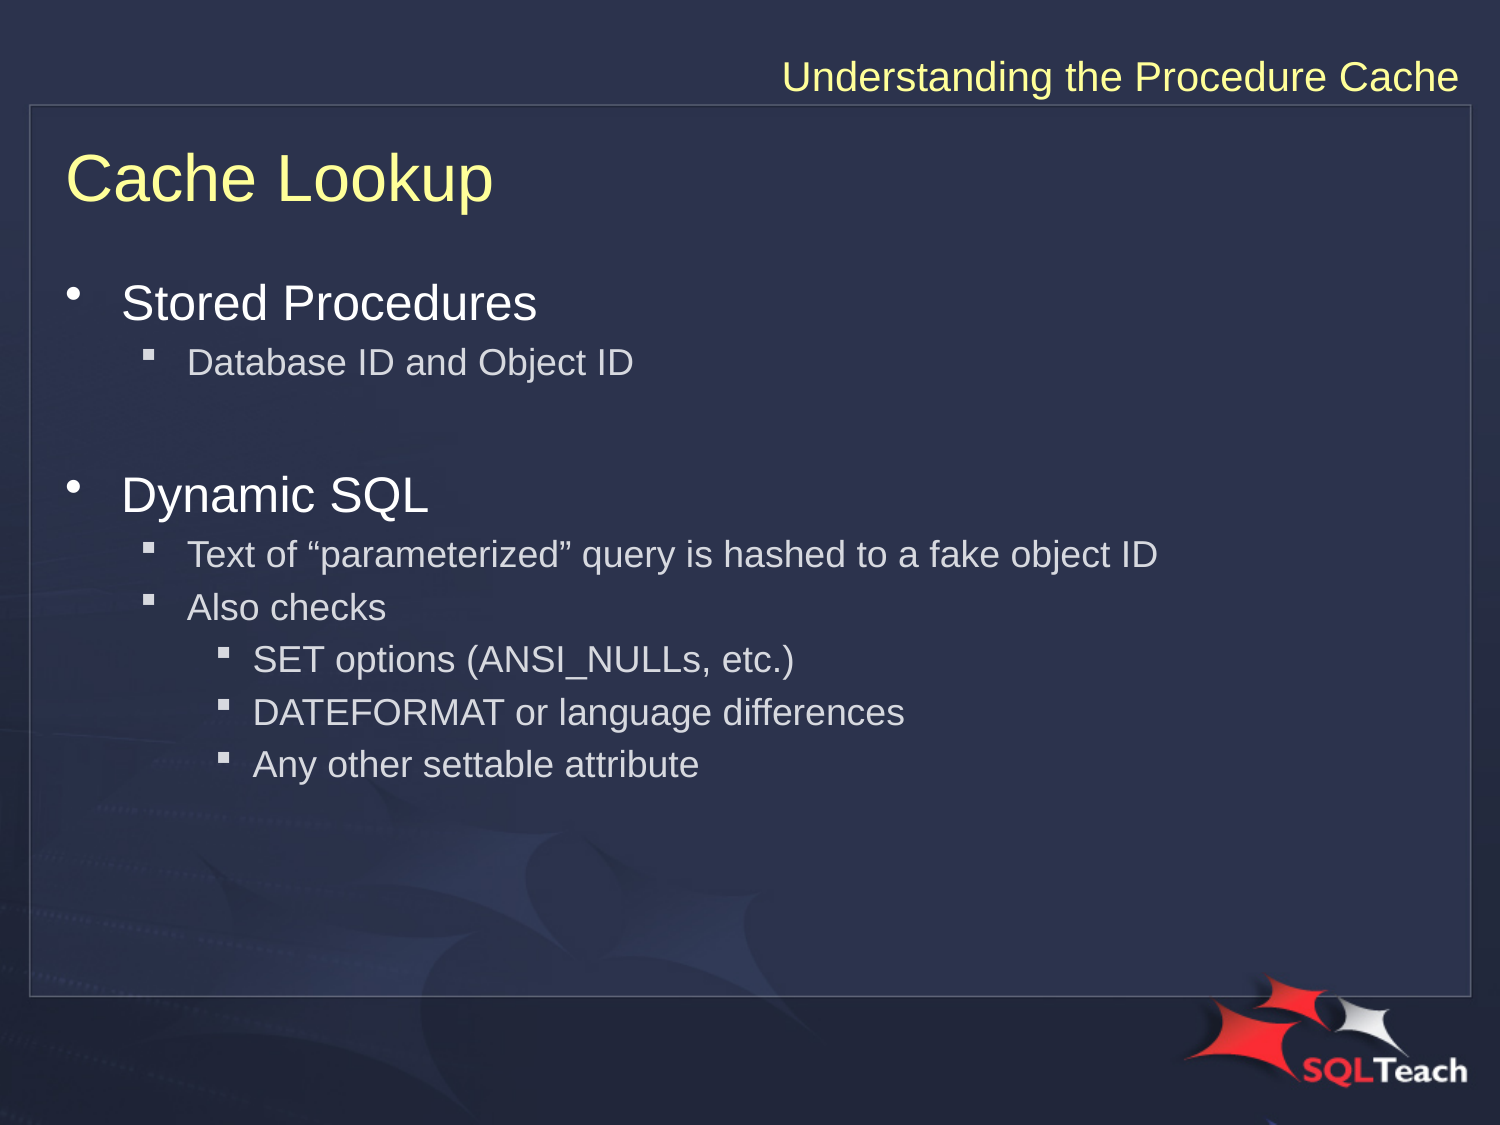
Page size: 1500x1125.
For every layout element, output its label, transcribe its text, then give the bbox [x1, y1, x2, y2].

picture [0, 0, 1500, 1125]
title Cache Lookup [49, 137, 1326, 213]
list Stored Procedures Database ID and Object ID Dynamic SQL Text of “parameterized” query is hashed to a fake object ID Also checks SET options (ANSI_NULLs, etc.) DATEFORMAT or language differences Any other settable attribute [49, 262, 1463, 988]
